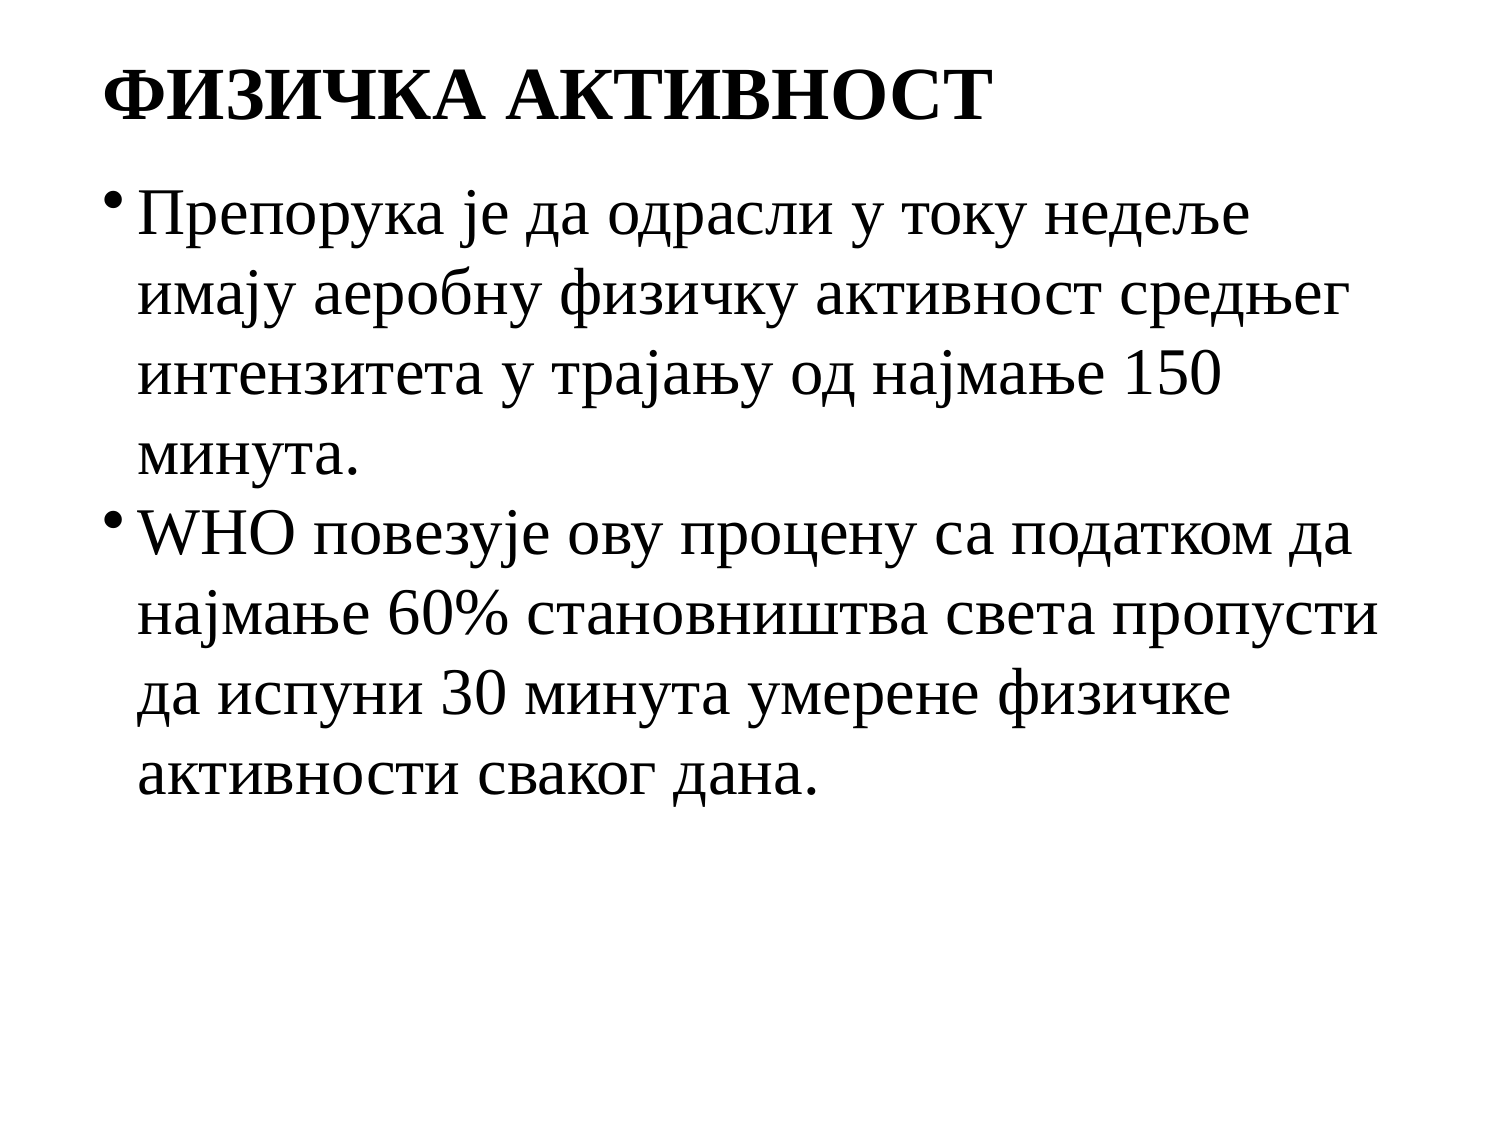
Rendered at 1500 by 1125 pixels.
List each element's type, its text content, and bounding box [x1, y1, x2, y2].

text_box ФИЗИЧКА АКТИВНОСТ Препорука је да одрасли у току недеље имају аеробну физичку активност средњег интензитета у трајању од најмање 150 минута. WHО повезује ову процену са податком да најмање 60% становништва света пропусти да испуни 30 минута умерене физичке активности сваког дана. [87, 37, 1400, 896]
